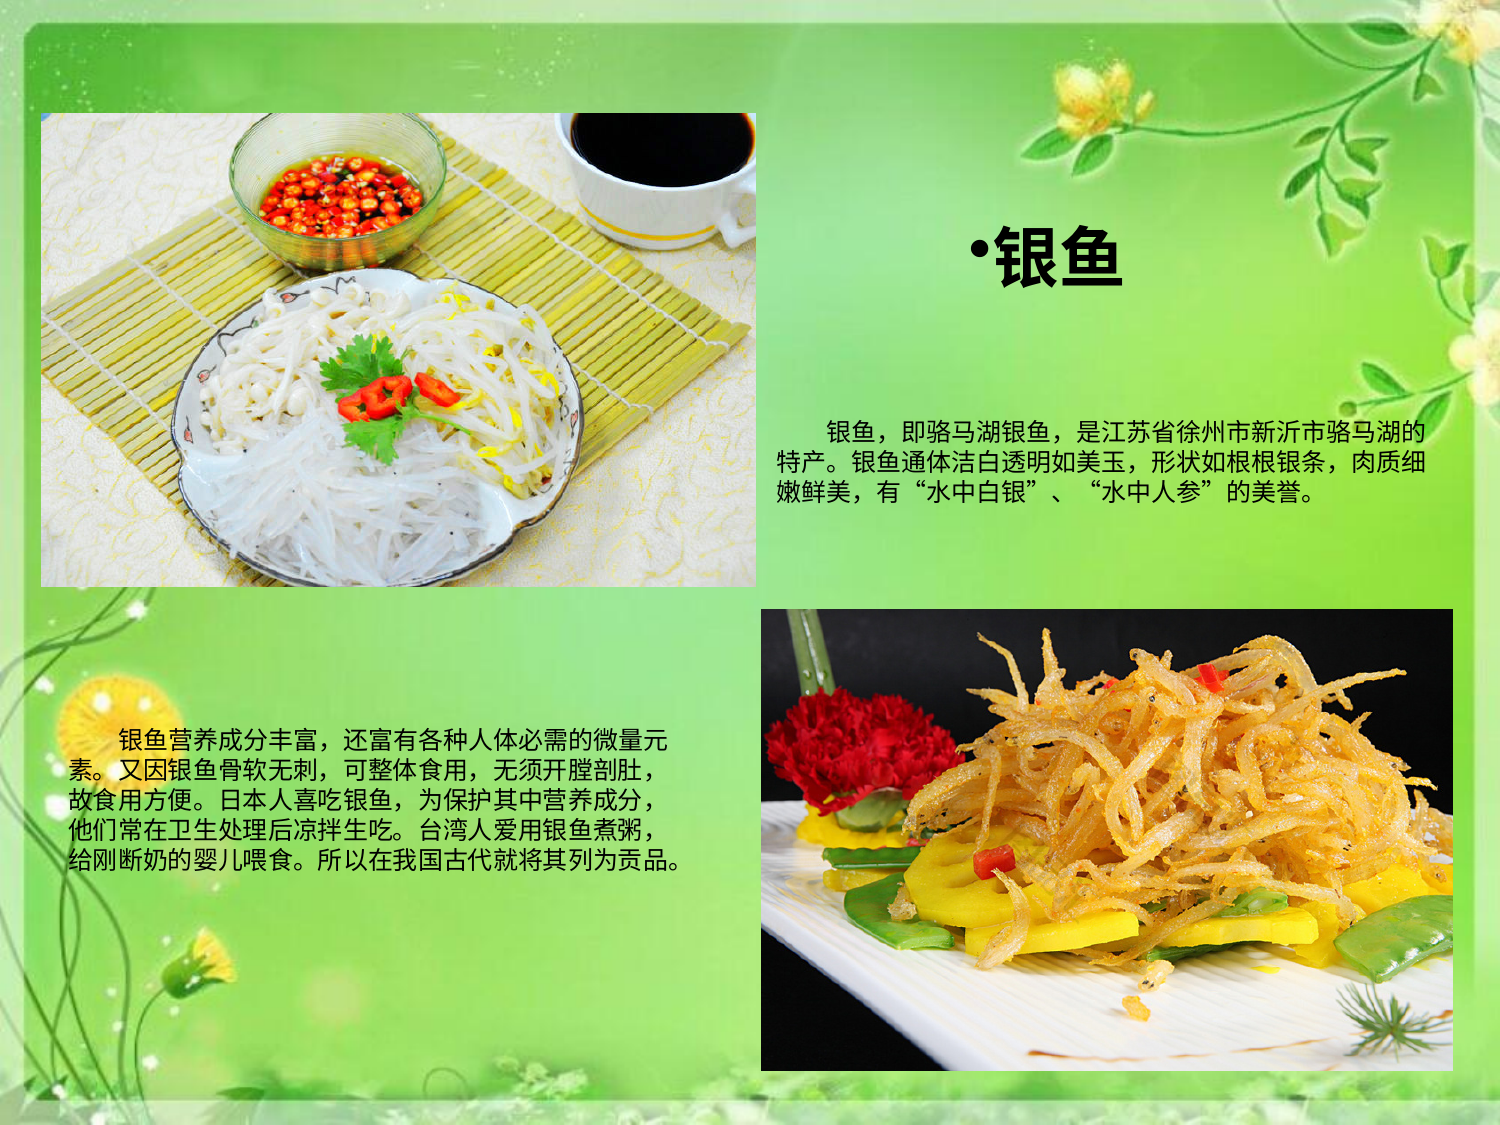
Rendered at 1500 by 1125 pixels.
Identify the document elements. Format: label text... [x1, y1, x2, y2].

picture [0, 0, 1500, 1125]
text_box 银鱼，即骆马湖银鱼，是江苏省徐州市新沂市骆马湖的特产。银鱼通体洁白透明如美玉，形状如根根银条，肉质细嫩鲜美，有“水中白银”、“水中人参”的美誉。 [762, 409, 1465, 515]
text_box 银鱼 [903, 208, 1205, 304]
text_box 银鱼营养成分丰富，还富有各种人体必需的微量元素。又因银鱼骨软无刺，可整体食用，无须开膛剖肚，故食用方便。日本人喜吃银鱼，为保护其中营养成分，他们常在卫生处理后凉拌生吃。台湾人爱用银鱼煮粥，给刚断奶的婴儿喂食。所以在我国古代就将其列为贡品。 [53, 716, 703, 882]
